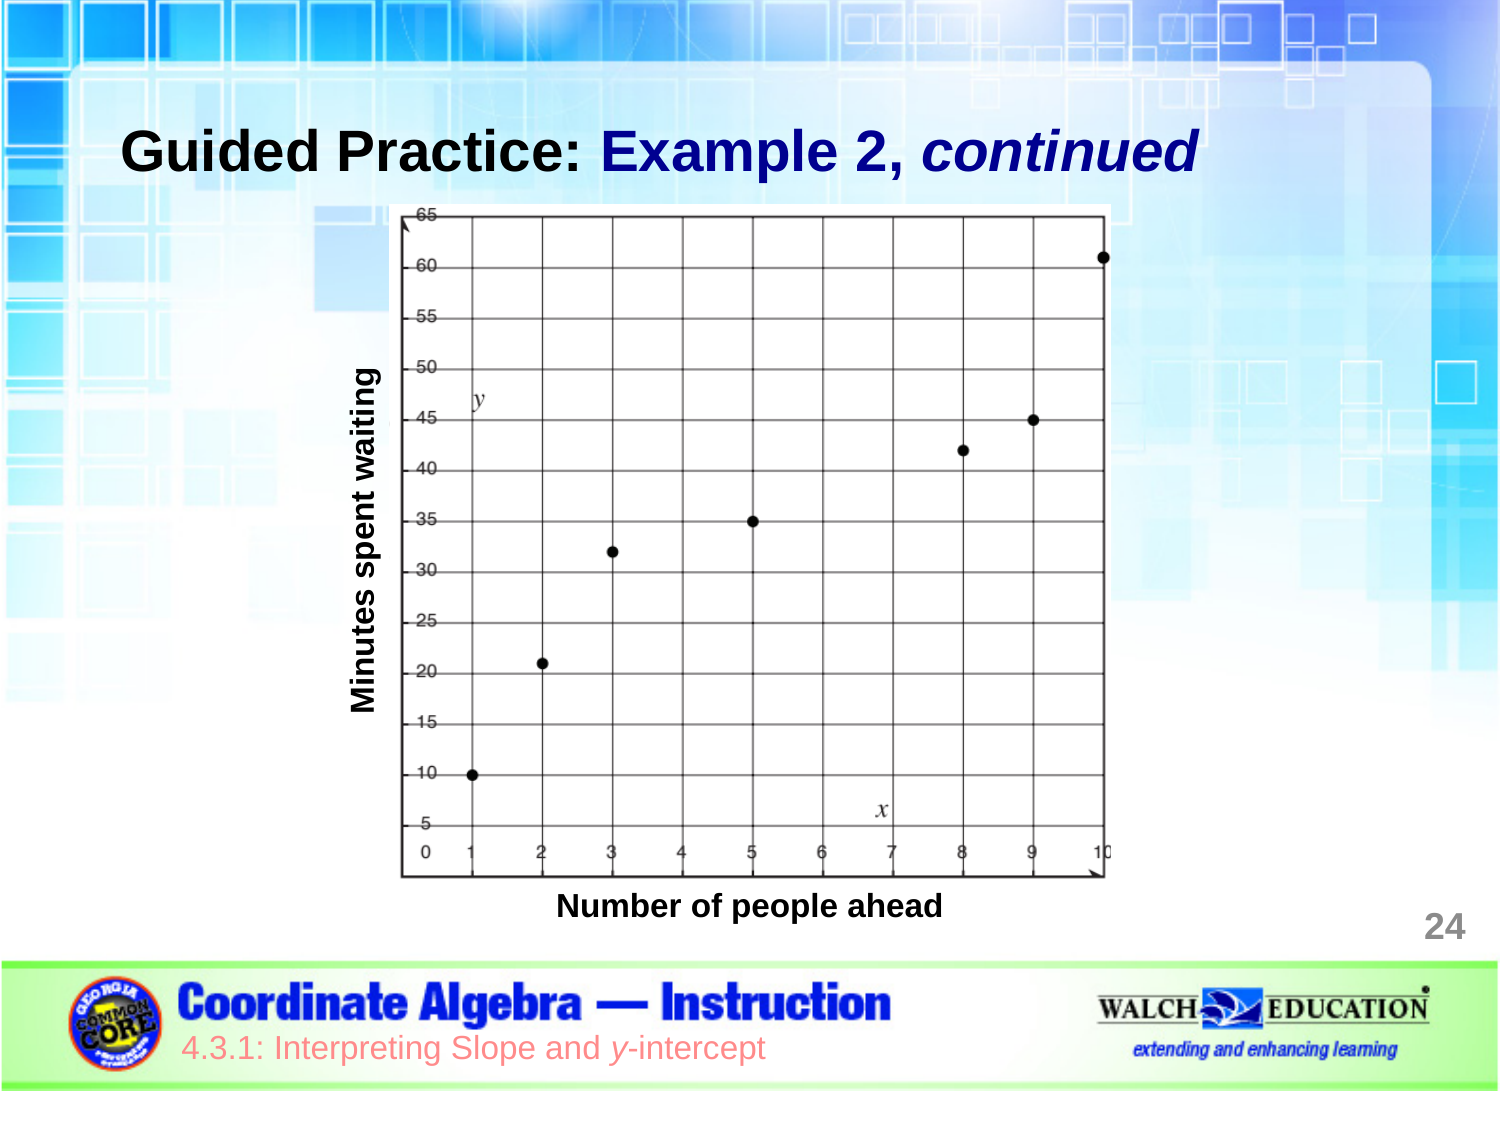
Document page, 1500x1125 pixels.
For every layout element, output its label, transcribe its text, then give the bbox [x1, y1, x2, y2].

slide_number 24 [1361, 901, 1481, 949]
text_box Number of people ahead [466, 897, 1034, 932]
subtitle Guided Practice: Example 2, continued [105, 105, 1394, 925]
picture [1, 0, 1500, 1091]
footer 4.3.1: Interpreting Slope and y-intercept [166, 1024, 1080, 1069]
text_box Minutes spent waiting [333, 204, 386, 877]
